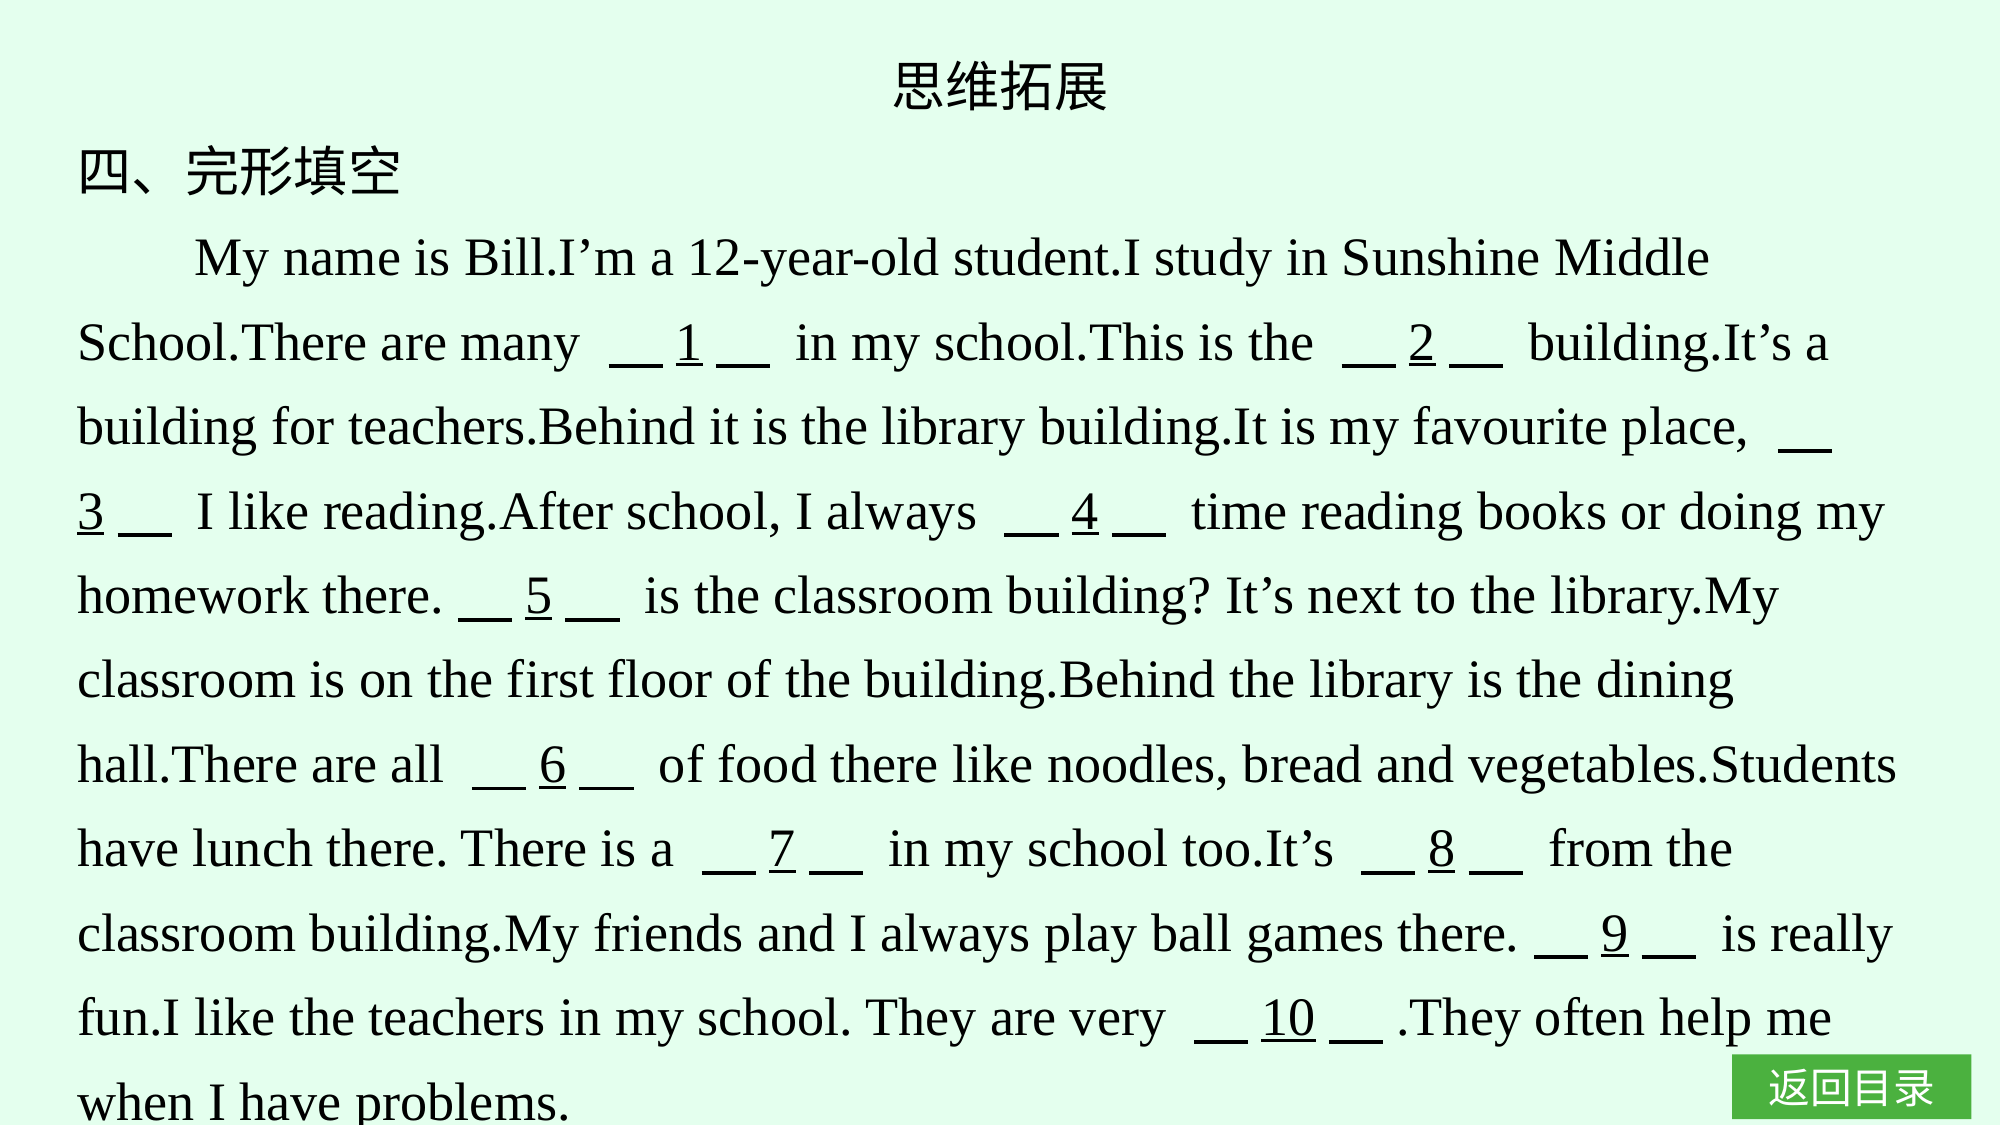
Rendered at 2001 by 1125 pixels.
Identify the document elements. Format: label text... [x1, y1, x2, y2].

text_box 思维拓展 四、完形填空 My name is Bill.I’m a 12-year-old student.I study in Sunshine Middle School.There are many 1 in my school.This is the 2 building.It’s a building for teachers.Behind it is the library building.It is my favourite place, 3 I like reading.After school, I always 4 time reading books or doing my homework there. 5 is the classroom building? It’s next to the library.My classroom is on the first floor of the building.Behind the library is the dining hall.There are all 6 of food there like noodles, bread and vegetables.Students have lunch there. There is a 7 in my school too.It’s 8 from the classroom building.My friends and I always play ball games there. 9 is really fun.I like the teachers in my school. They are very 10 .They often help me when I have problems. [62, 25, 1938, 1125]
